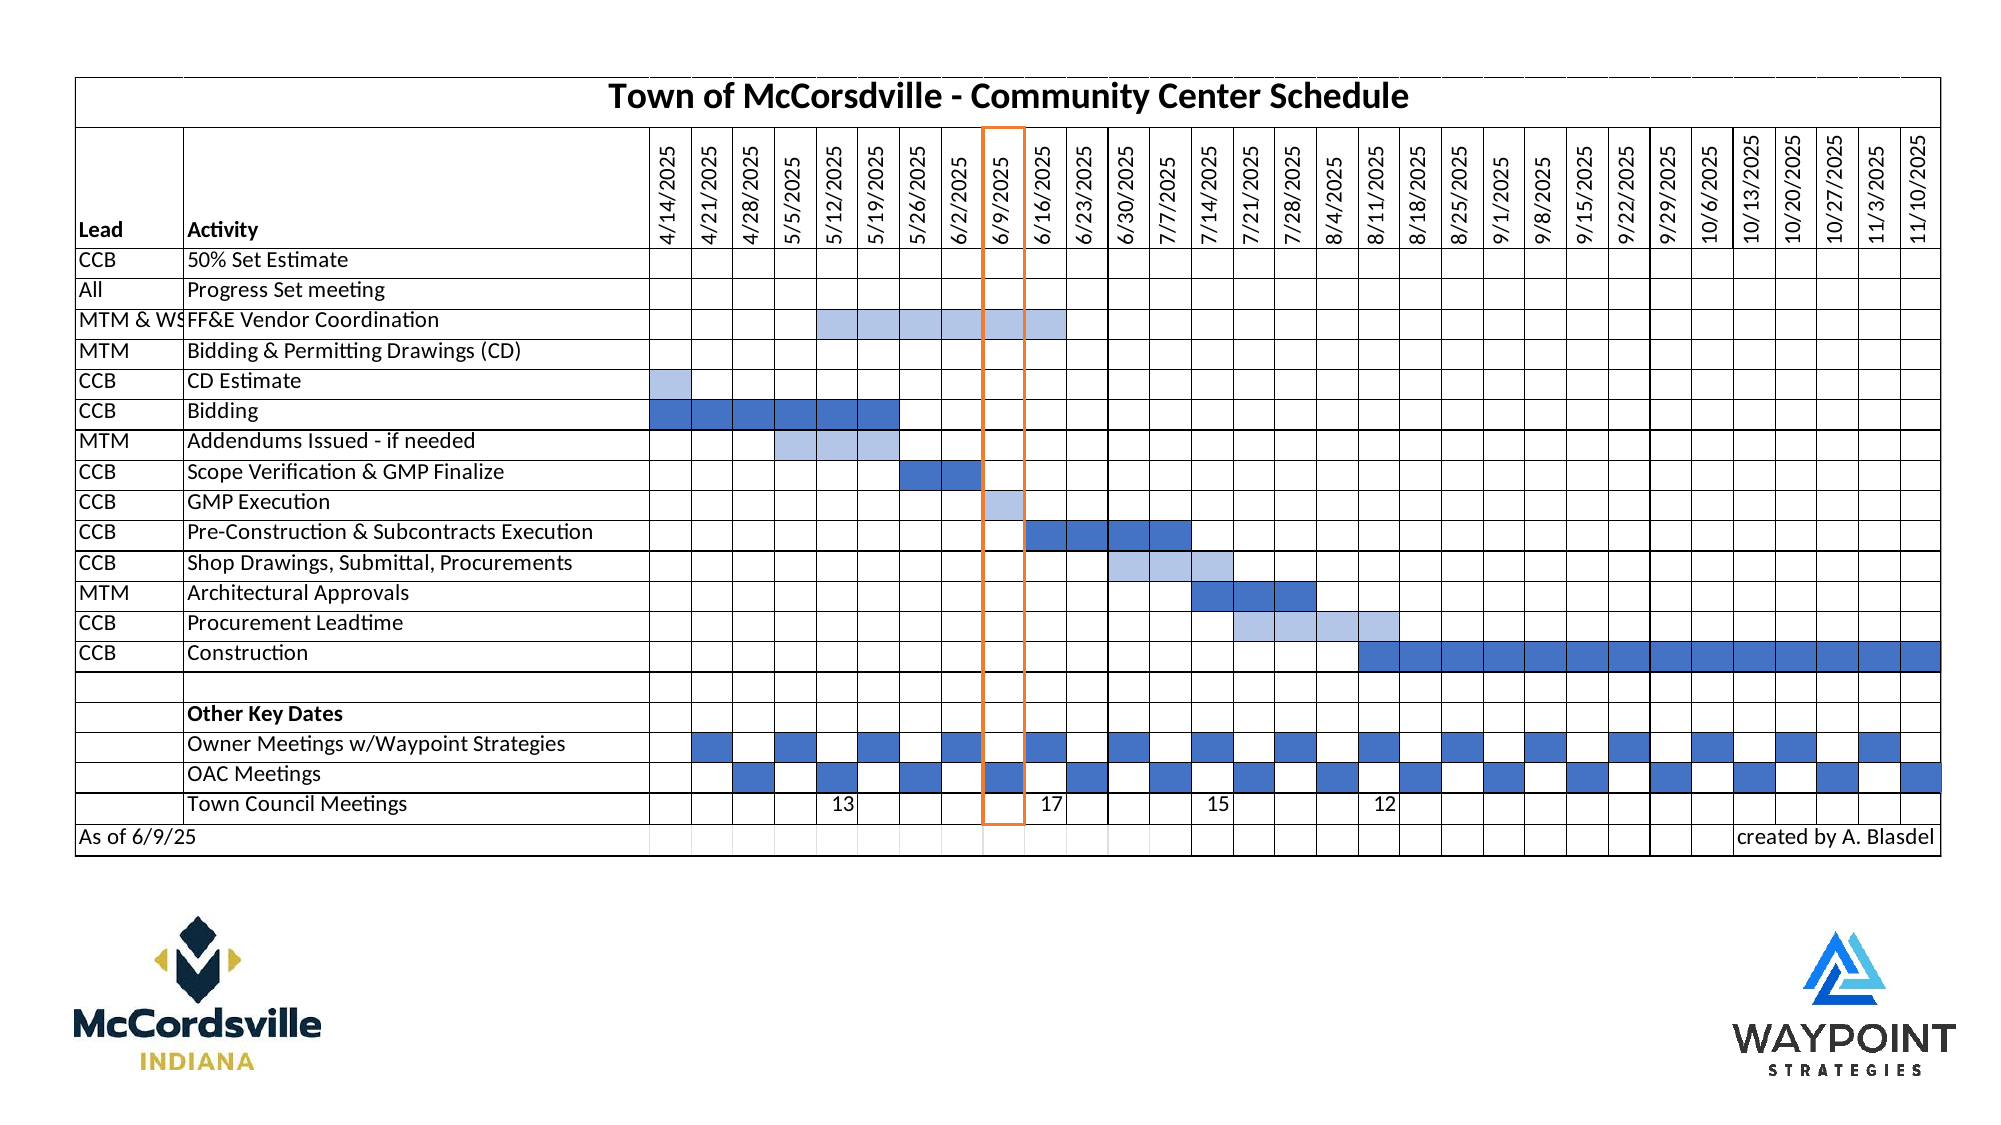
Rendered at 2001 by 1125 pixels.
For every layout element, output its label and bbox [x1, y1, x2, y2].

picture [74, 915, 321, 1070]
picture [1731, 931, 1957, 1076]
picture [74, 76, 1943, 858]
